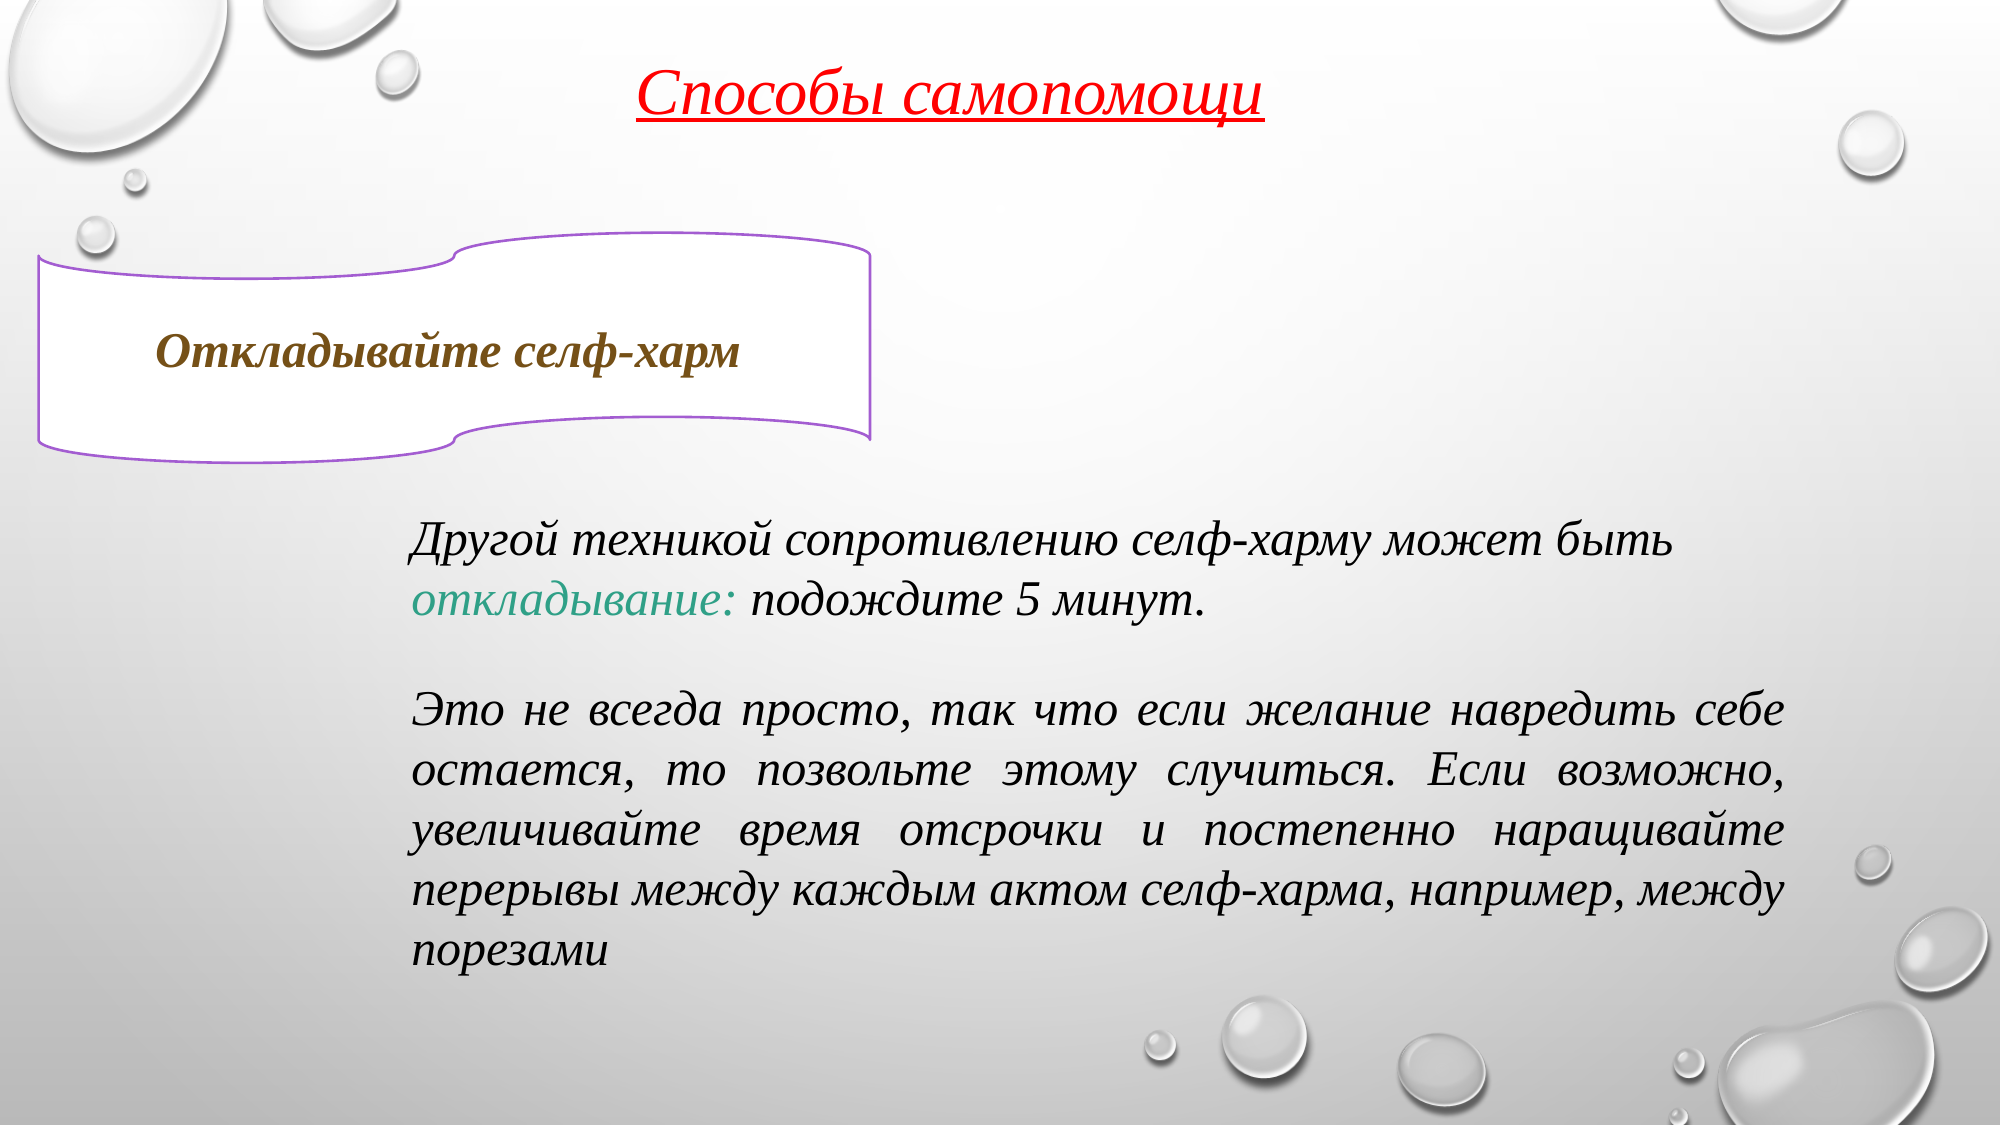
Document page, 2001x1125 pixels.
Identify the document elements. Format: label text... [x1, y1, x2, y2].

text_box Откладывайте селф-харм [37, 231, 872, 465]
picture [0, 0, 2000, 1125]
text_box Другой техникой сопротивлению селф-харму может быть откладывание: подождите 5 минут. Это не всегда просто, так что если желание навредить себе остается, то позвольте этому случиться. Если возможно, увеличивайте время отсрочки и постепенно наращивайте перерывы между каждым актом селф-харма, например, между порезами [396, 498, 1800, 984]
text_box Способы самопомощи [242, 40, 1659, 196]
